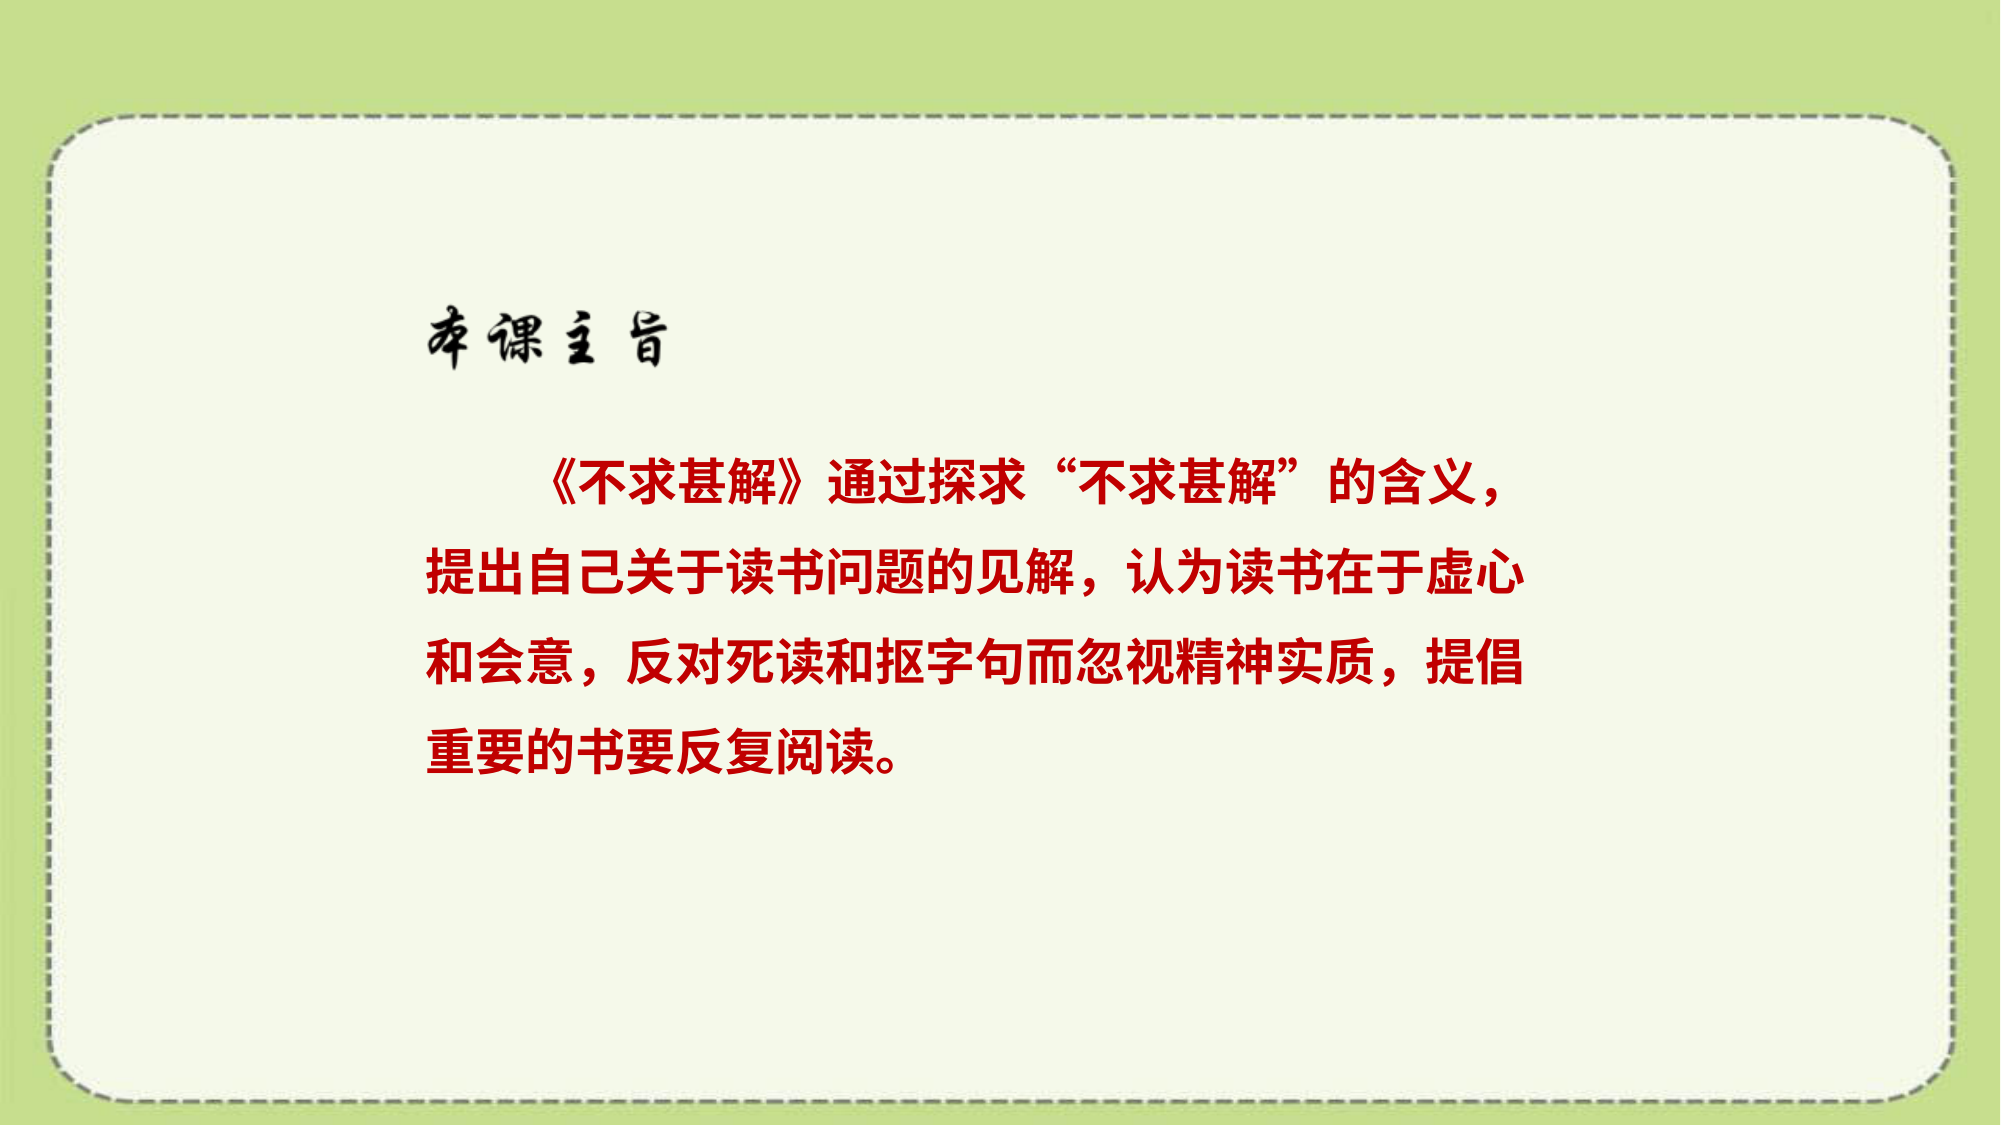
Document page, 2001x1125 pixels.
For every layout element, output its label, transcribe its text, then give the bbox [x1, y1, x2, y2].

picture [0, 0, 2001, 1125]
text_box 《不求甚解》通过探求“不求甚解”的含义，提出自己关于读书问题的见解，认为读书在于虚心和会意，反对死读和抠字句而忽视精神实质，提倡重要的书要反复阅读。 [410, 413, 1590, 788]
